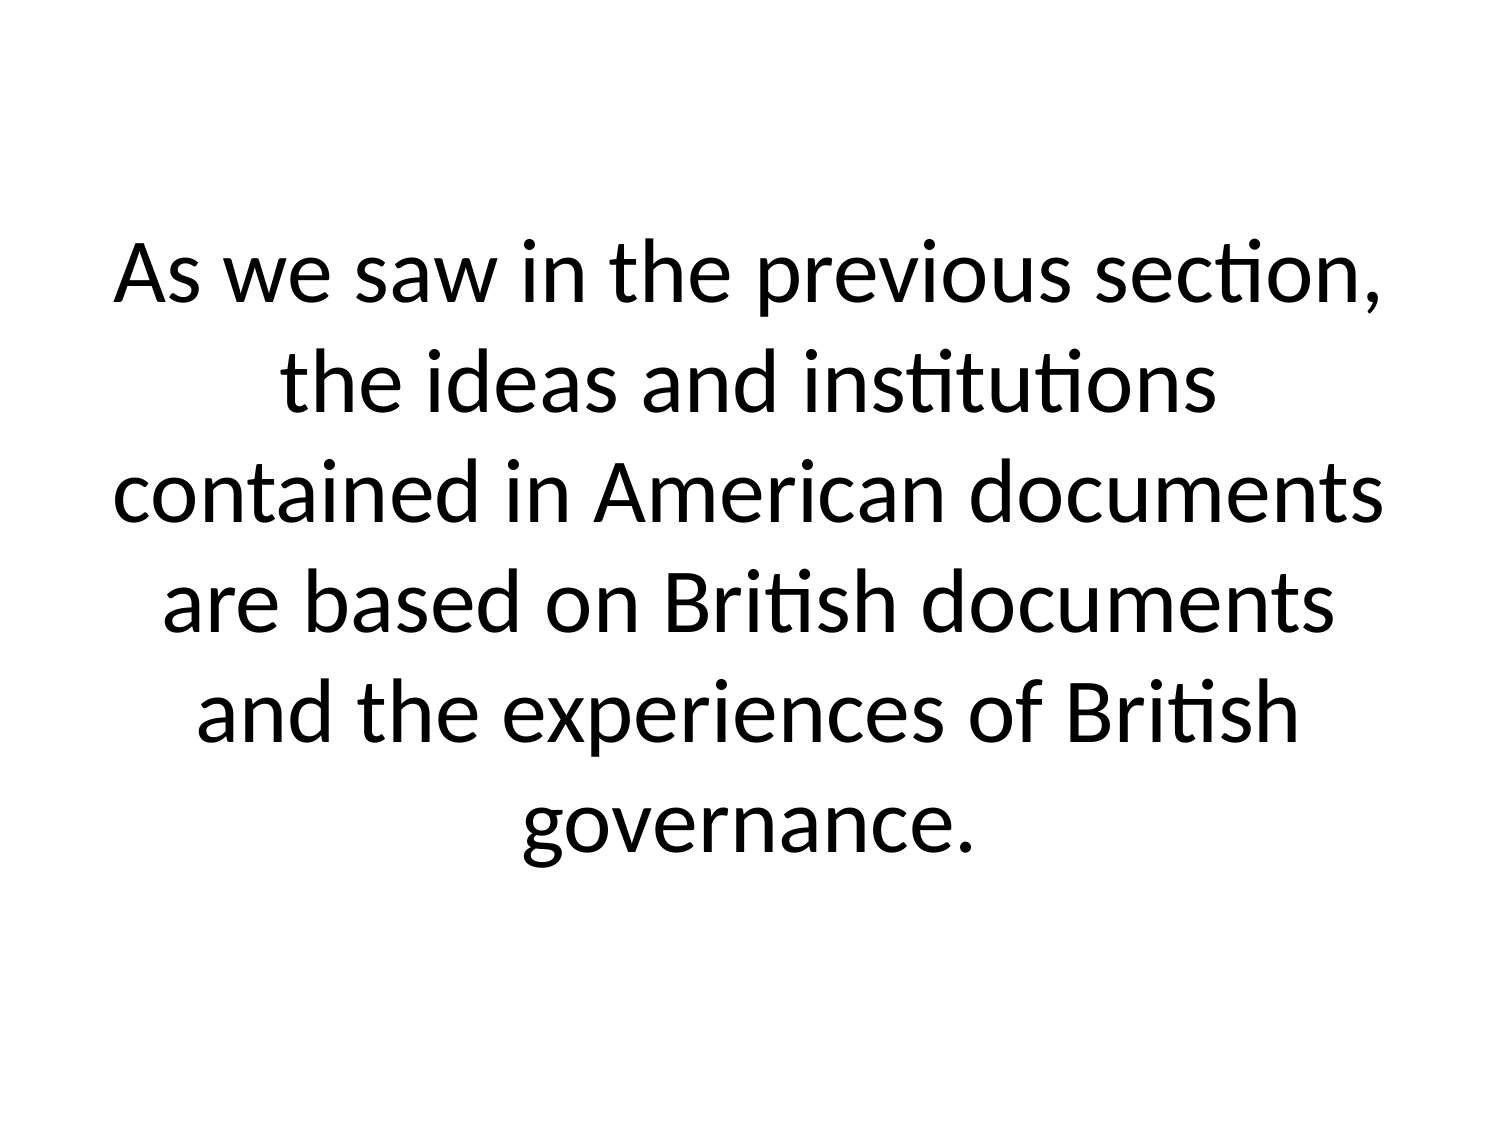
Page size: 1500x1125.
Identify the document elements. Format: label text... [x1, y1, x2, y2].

title As we saw in the previous section, the ideas and institutions contained in American documents are based on British documents and the experiences of British governance. [75, 45, 1425, 1038]
